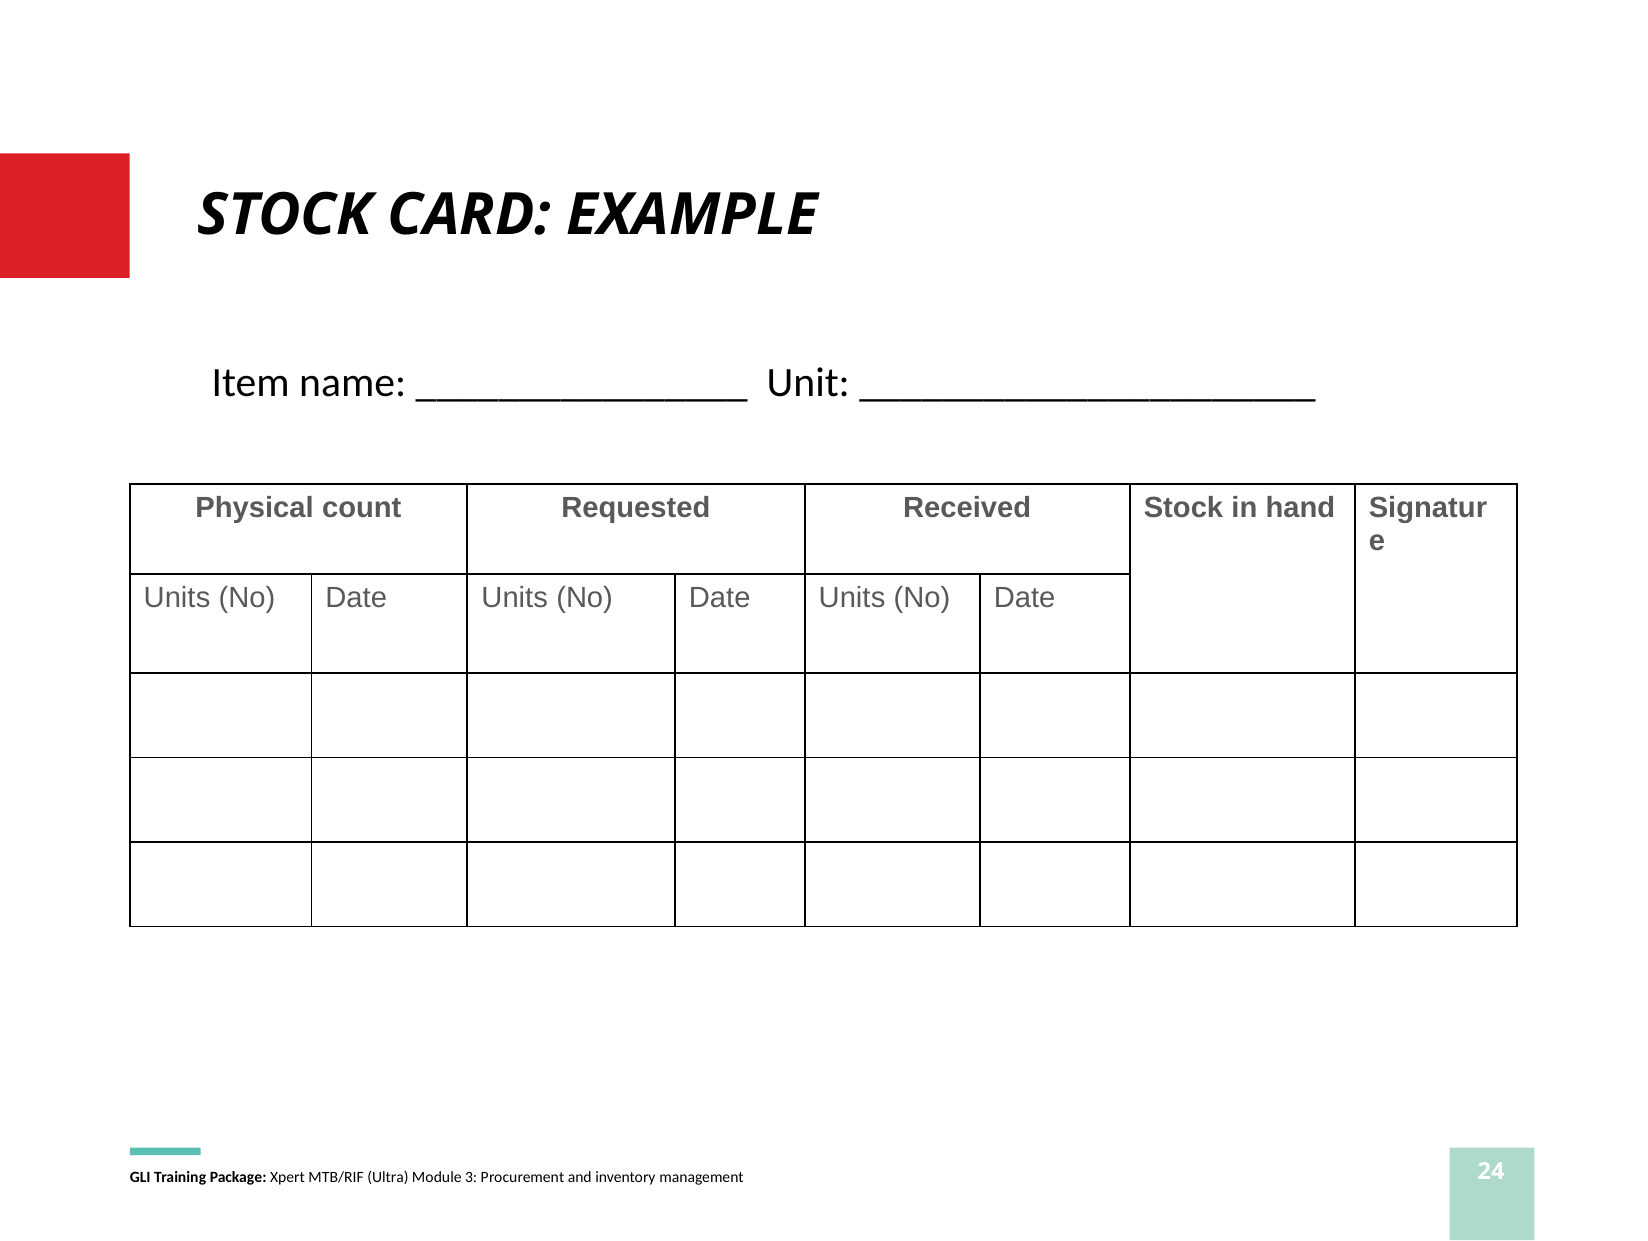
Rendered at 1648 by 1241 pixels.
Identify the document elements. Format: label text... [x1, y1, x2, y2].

table_header Requested [468, 485, 804, 573]
table_cell Date [676, 575, 804, 672]
table_cell Units (No) [806, 575, 979, 672]
table_cell [468, 758, 674, 841]
table_cell Units (No) [468, 575, 674, 672]
table_cell [312, 674, 466, 757]
table_cell [806, 674, 979, 757]
text_box Item name: ________________ Unit: ______________________ [197, 347, 1579, 412]
table_cell [676, 758, 804, 841]
table_header Signature [1356, 485, 1516, 672]
table_cell [468, 843, 674, 926]
table_cell [1131, 843, 1354, 926]
table_cell [1356, 843, 1516, 926]
table_cell [312, 758, 466, 841]
table_cell [1131, 674, 1354, 757]
table_cell [1131, 758, 1354, 841]
table_cell [981, 843, 1129, 926]
table_cell [131, 758, 311, 841]
table_cell [676, 674, 804, 757]
table_header Stock in hand [1131, 485, 1354, 672]
table_cell [806, 758, 979, 841]
table_cell [676, 843, 804, 926]
table_cell [312, 843, 466, 926]
table_cell Date [981, 575, 1129, 672]
table_header Received [806, 485, 1129, 573]
table_cell Units (No) [131, 575, 311, 672]
table_cell [981, 674, 1129, 757]
table_cell [806, 843, 979, 926]
table_header Physical count [131, 485, 466, 573]
table_cell [981, 758, 1129, 841]
table_cell [1356, 674, 1516, 757]
table_cell Date [312, 575, 466, 672]
title STOCK CARD: EXAMPLE [197, 153, 1450, 278]
table_cell [1356, 758, 1516, 841]
table_cell [131, 674, 311, 757]
table_cell [468, 674, 674, 757]
table_cell [131, 843, 311, 926]
